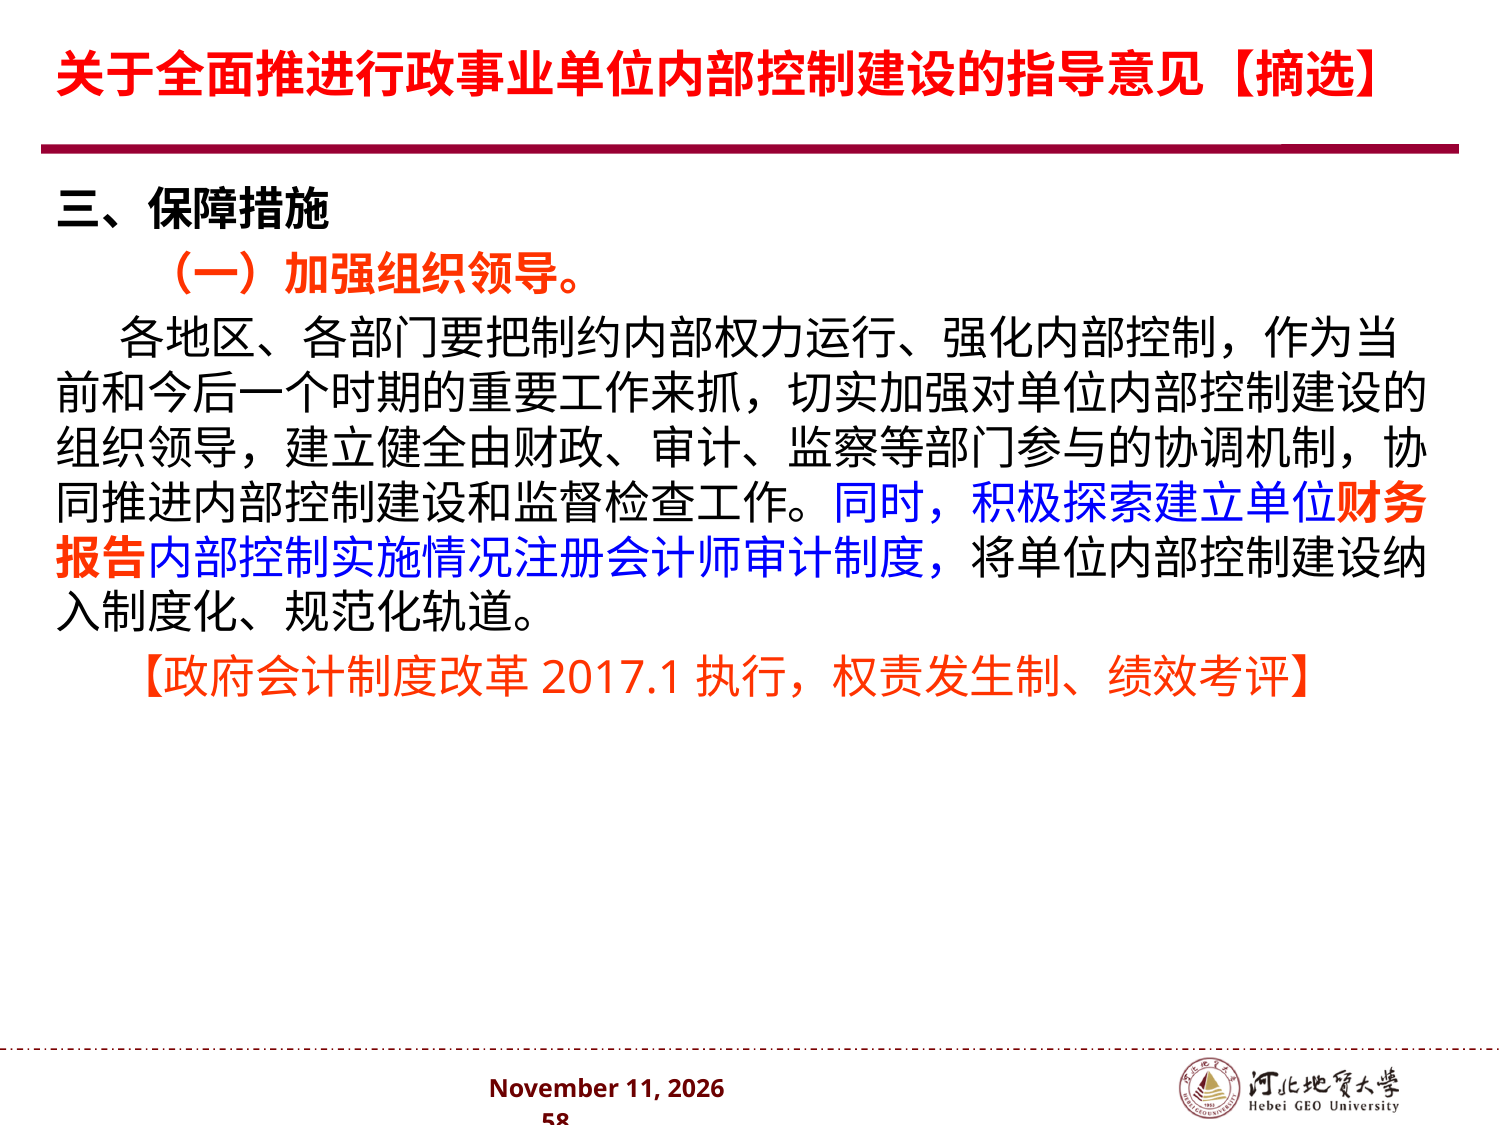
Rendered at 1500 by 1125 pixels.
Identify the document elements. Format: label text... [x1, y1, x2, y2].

picture [1159, 1049, 1420, 1125]
title 关于全面推进行政事业单位内部控制建设的指导意见【摘选】 [40, 18, 1460, 126]
list 三、保障措施 （一）加强组织领导。 各地区、各部门要把制约内部权力运行、强化内部控制，作为当前和今后一个时期的重要工作来抓，切实加强对单位内部控制建设的组织领导，建立健全由财政、审计、监察等部门参与的协调机制，协同推进内部控制建设和监督检查工作。同时，积极探索建立单位财务报告内部控制实施情况注册会计师审计制度，将单位内部控制建设纳入制度化、规范化轨道。 【政府会计制度改革2017.1执行，权责发生制、绩效考评】 [40, 172, 1460, 1036]
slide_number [473, 1064, 990, 1109]
